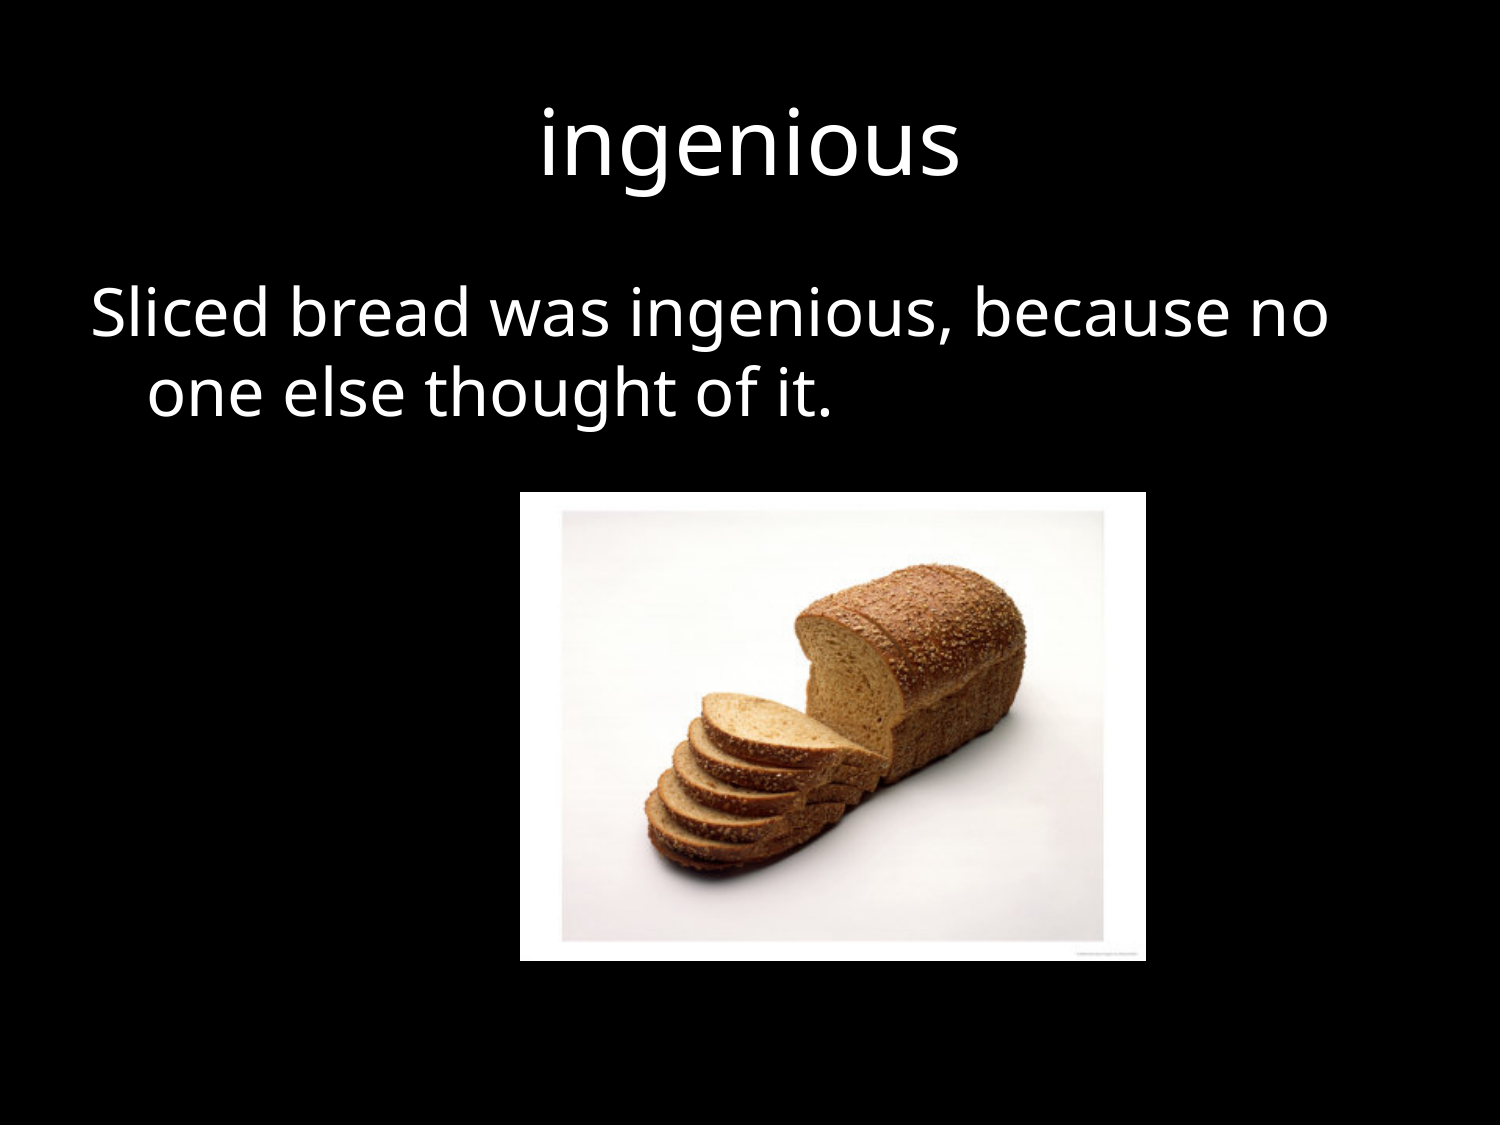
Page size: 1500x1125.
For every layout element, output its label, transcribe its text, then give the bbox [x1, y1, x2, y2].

title ingenious [75, 45, 1425, 233]
picture [520, 491, 1146, 962]
list Sliced bread was ingenious, because no one else thought of it. [75, 262, 1425, 1005]
